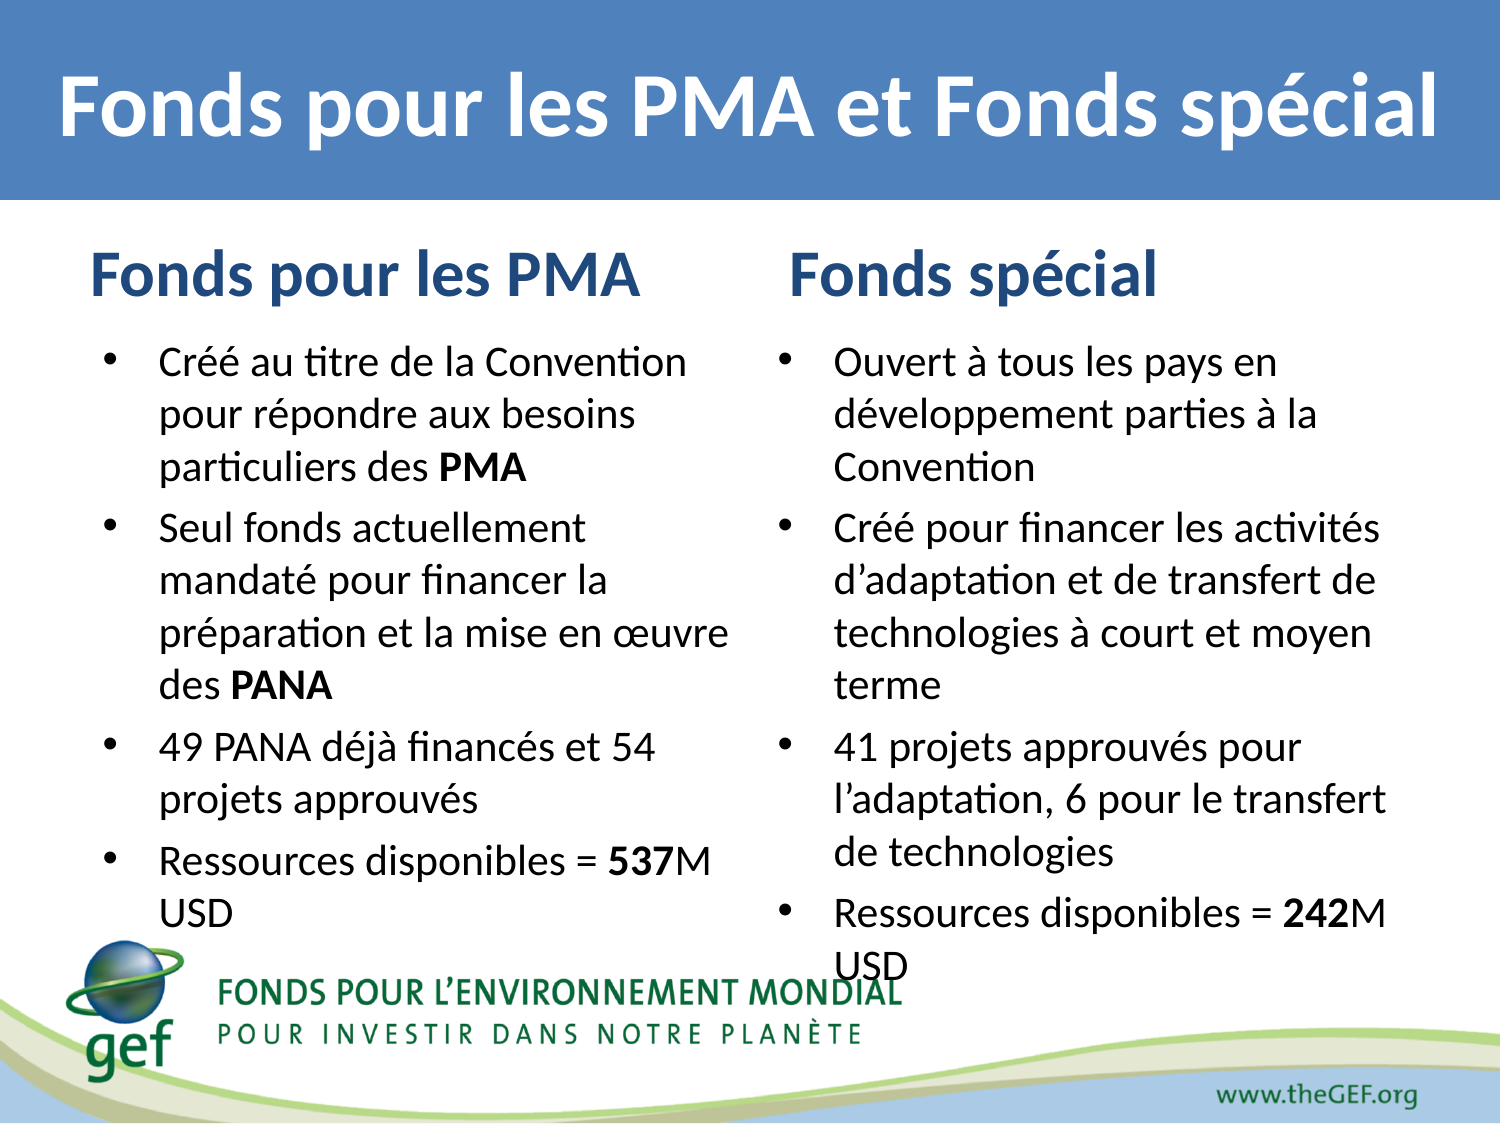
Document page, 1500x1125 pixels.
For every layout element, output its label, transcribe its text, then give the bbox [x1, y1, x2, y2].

list Créé au titre de la Convention pour répondre aux besoins particuliers des PMA Seul fonds actuellement mandaté pour financer la préparation et la mise en œuvre des PANA 49 PANA déjà financés et 54 projets approuvés Ressources disponibles = 537M USD [87, 324, 751, 974]
picture [0, 912, 1500, 1125]
list Fonds spécial [774, 212, 1439, 318]
text_box Fonds pour les PMA et Fonds spécial [0, 0, 1500, 200]
list Fonds pour les PMA [74, 212, 738, 318]
list Ouvert à tous les pays en développement parties à la Convention Créé pour financer les activités d’adaptation et de transfert de technologies à court et moyen terme 41 projets approuvés pour l’adaptation, 6 pour le transfert de technologies Ressources disponibles = 242M USD [762, 324, 1426, 974]
